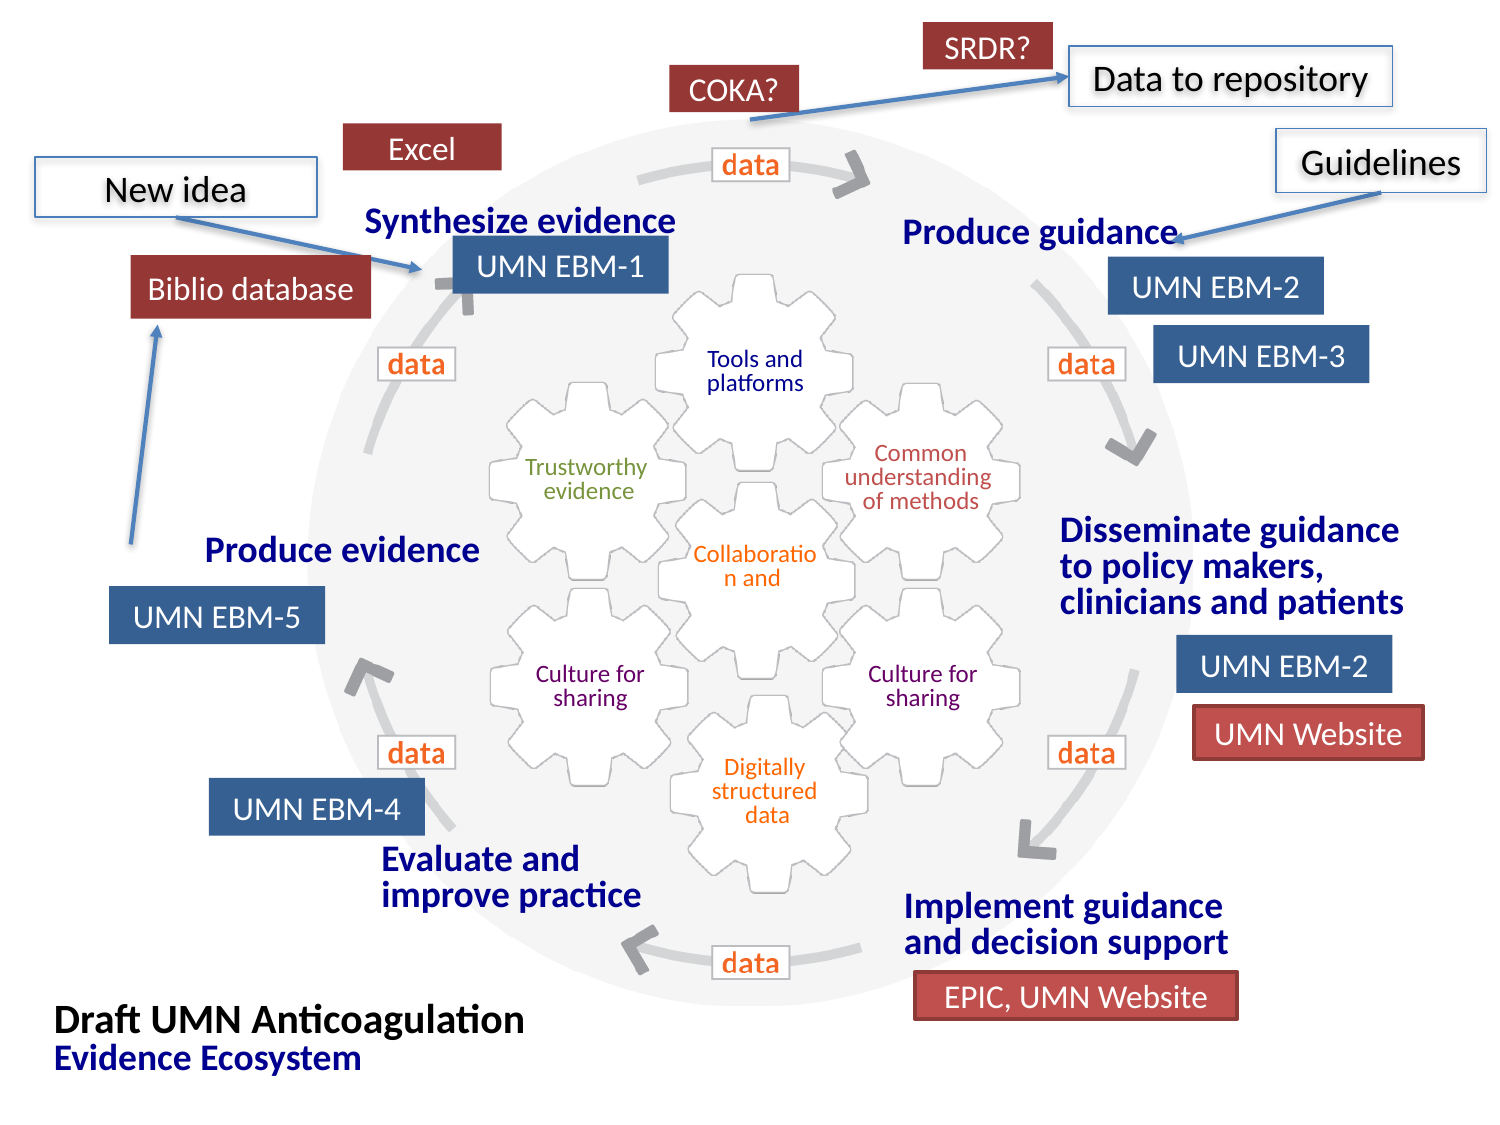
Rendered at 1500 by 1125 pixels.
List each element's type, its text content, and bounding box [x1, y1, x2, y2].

text_box EPIC, UMN Website [913, 970, 1239, 1021]
text_box Data to repository [1068, 45, 1393, 107]
text_box Produce guidance [1198, 251, 1353, 260]
text_box Draft UMN Anticoagulation Evidence Ecosystem [39, 994, 541, 1086]
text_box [130, 324, 158, 545]
picture [306, 119, 1194, 1006]
text_box UMN EBM-4 [207, 776, 301, 838]
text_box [34, 156, 423, 270]
text_box UMN EBM-2 [1198, 633, 1394, 695]
text_box COKA? [667, 63, 801, 114]
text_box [1170, 128, 1487, 242]
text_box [661, 695, 875, 900]
text_box Disseminate guidance to policy makers, clinicians and patients [1198, 506, 1429, 630]
text_box Biblio database [129, 277, 301, 321]
text_box UMN EBM-3 [1198, 323, 1372, 385]
text_box Produce evidence [190, 526, 301, 578]
text_box Implement guidance and decision support [1198, 882, 1273, 969]
text_box UMN EBM-5 [107, 584, 301, 646]
text_box SRDR? [921, 20, 1055, 71]
text_box UMN EBM-2 [1198, 255, 1326, 317]
text_box UMN Website [1198, 704, 1425, 761]
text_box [749, 76, 1070, 120]
